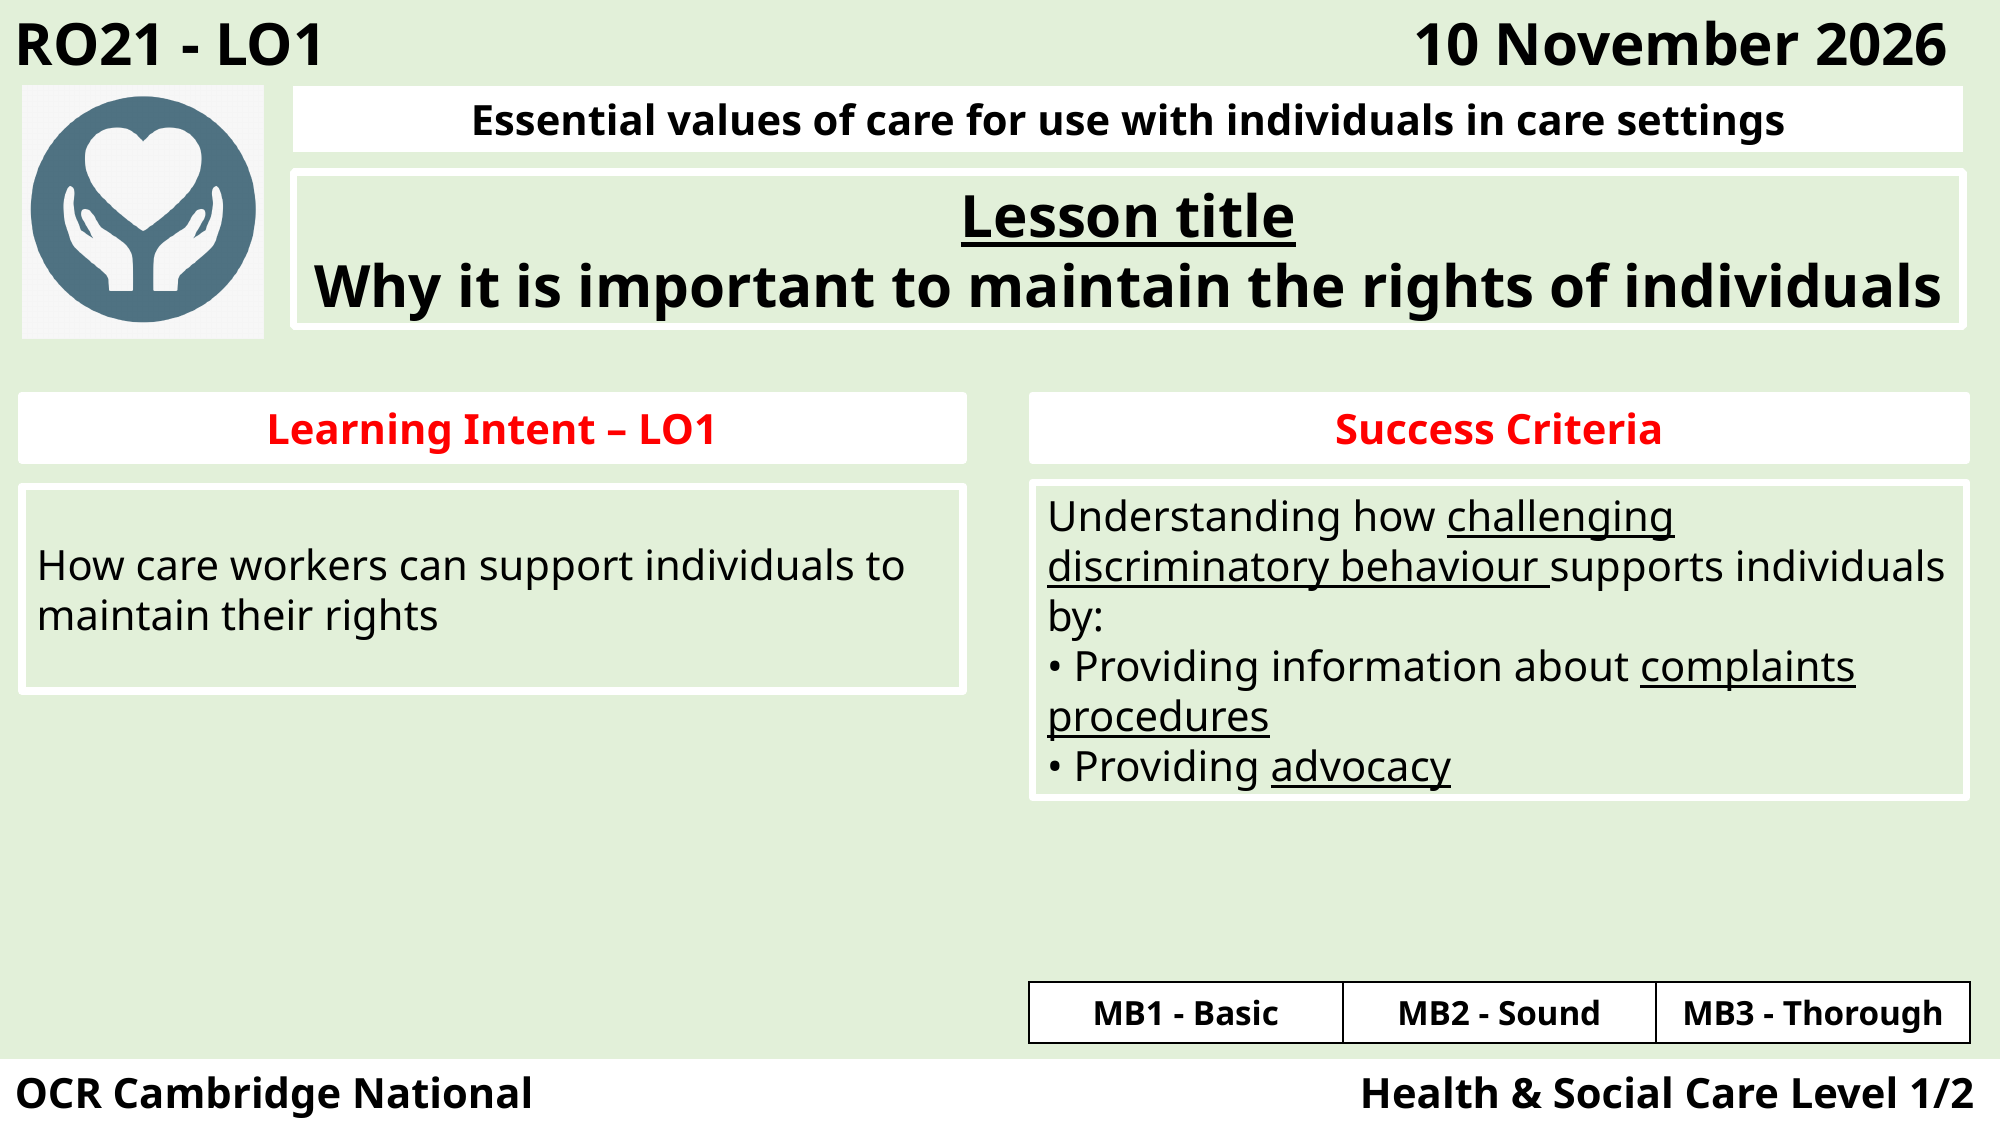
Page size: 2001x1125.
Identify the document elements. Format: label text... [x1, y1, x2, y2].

text_box Understanding how challenging discriminatory behaviour supports individuals by: • Providing information about complaints procedures • Providing advocacy [1032, 482, 1967, 798]
table_header MB1 - Basic [1030, 983, 1342, 1042]
text_box OCR Cambridge National [0, 1059, 873, 1125]
text_box RO21 - LO1 [0, 0, 398, 85]
text_box Success Criteria [1032, 395, 1967, 461]
text_box 17 September 2020 [1205, 0, 1964, 94]
table_header MB3 - Thorough [1657, 983, 1969, 1042]
text_box Lesson title Why it is important to maintain the rights of individuals [293, 171, 1963, 327]
text_box How care workers can support individuals to maintain their rights [21, 486, 964, 692]
table_header MB2 - Sound [1344, 983, 1655, 1042]
picture [22, 85, 264, 339]
text_box Essential values of care for use with individuals in care settings [293, 86, 1963, 152]
text_box Learning Intent – LO1 [21, 395, 964, 461]
text_box Health & Social Care Level 1/2 [873, 1059, 2000, 1125]
